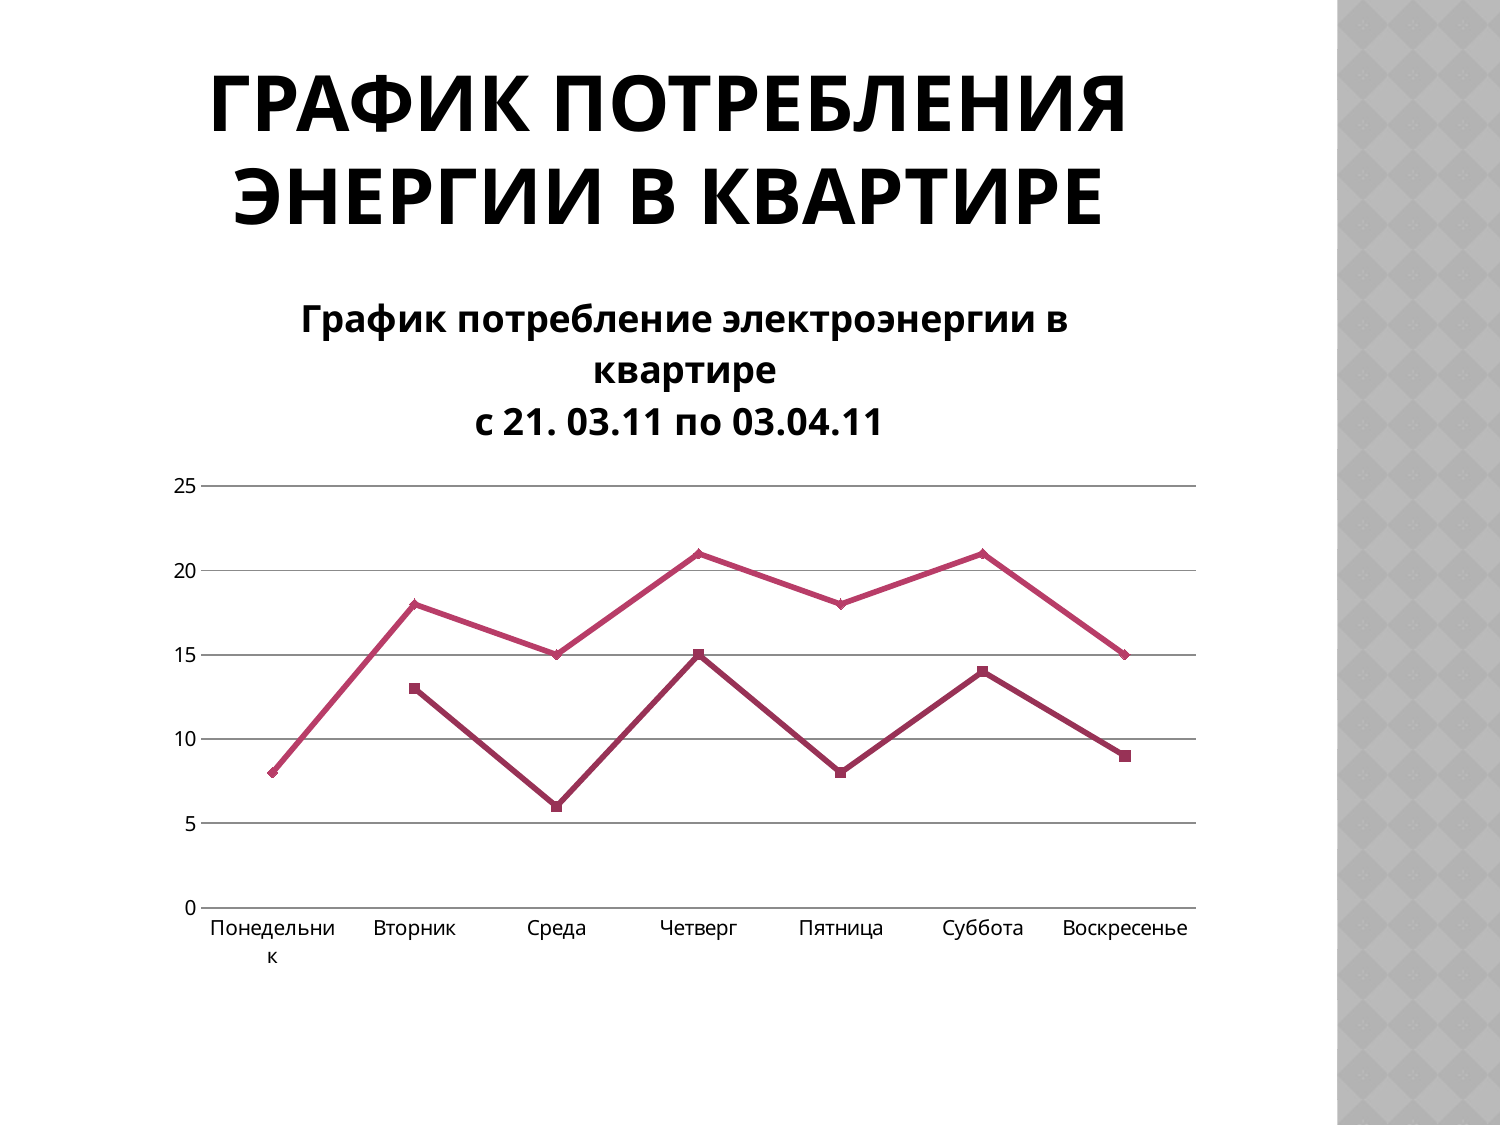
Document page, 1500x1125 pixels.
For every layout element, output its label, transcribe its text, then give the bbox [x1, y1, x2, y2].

title график потребления энергии в квартире [75, 52, 1263, 240]
chart [151, 257, 1218, 985]
table_cell 3 [1337, 0, 1500, 1125]
